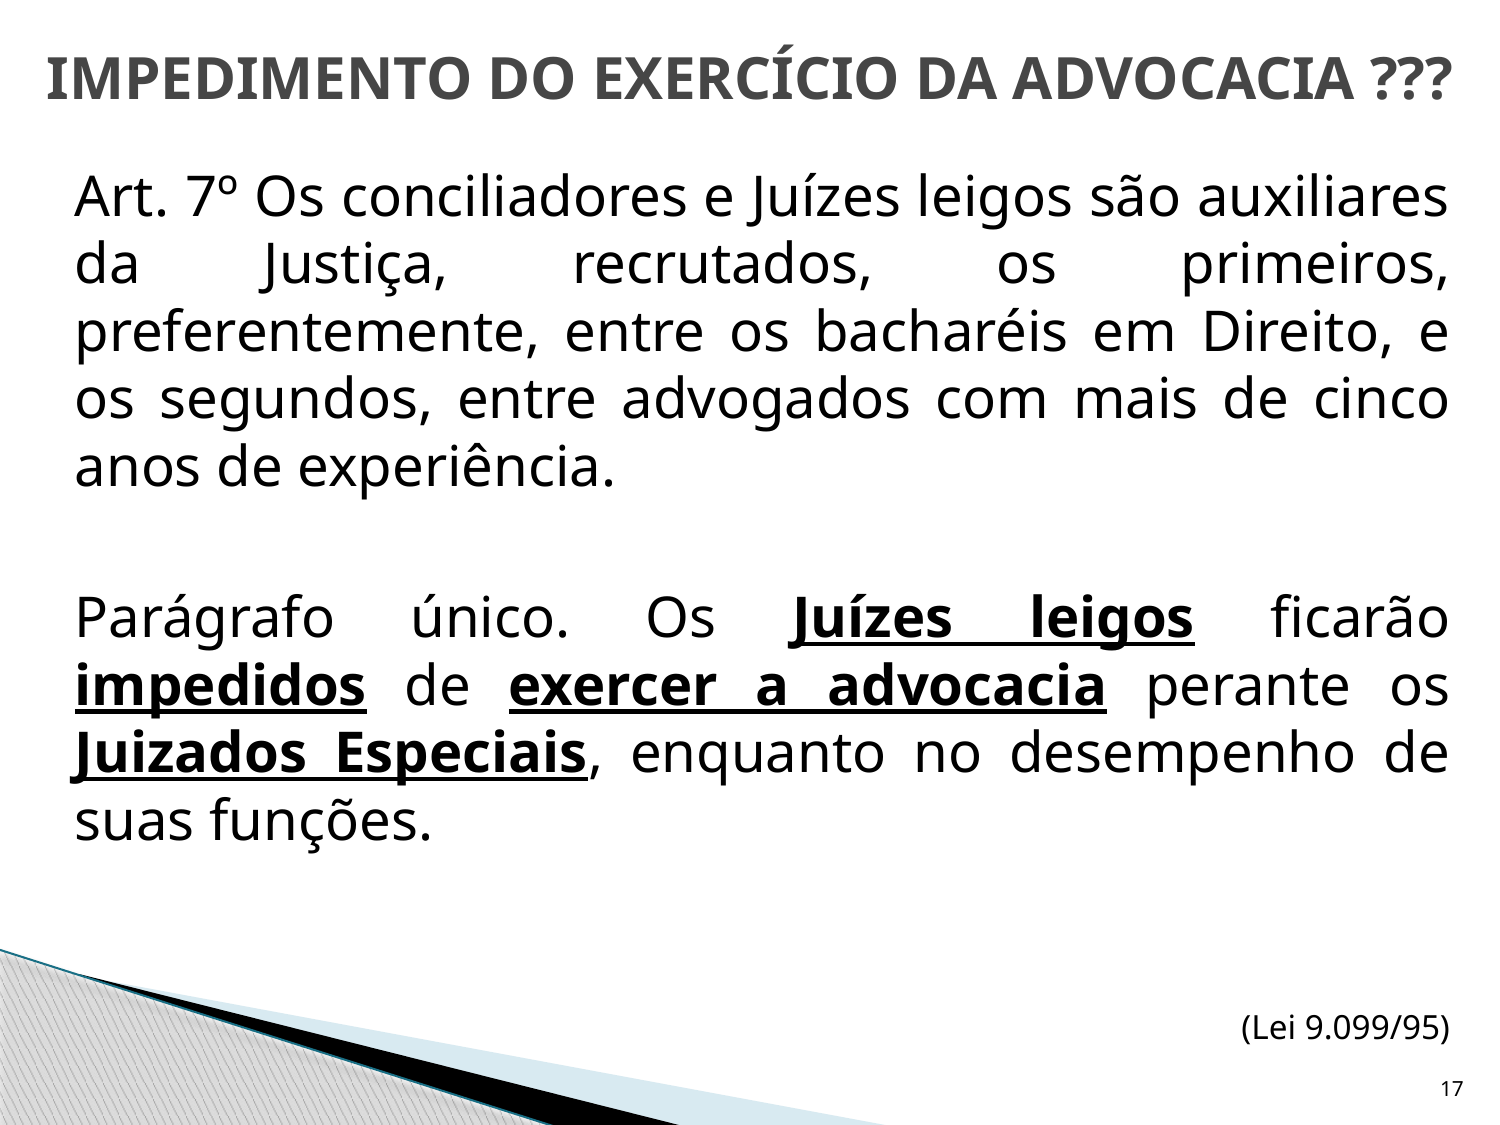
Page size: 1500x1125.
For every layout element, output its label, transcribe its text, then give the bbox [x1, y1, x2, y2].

text_box Art. 7º Os conciliadores e Juízes leigos são auxiliares da Justiça, recrutados, os primeiros, preferentemente, entre os bacharéis em Direito, e os segundos, entre advogados com mais de cinco anos de experiência. Parágrafo único. Os Juízes leigos ficarão impedidos de exercer a advocacia perante os Juizados Especiais, enquanto no desempenho de suas funções. (Lei 9.099/95) [0, 152, 1465, 1079]
slide_number 17 [1418, 1051, 1479, 1112]
title IMPEDIMENTO DO EXERCÍCIO DA ADVOCACIA ??? [0, 0, 1500, 153]
